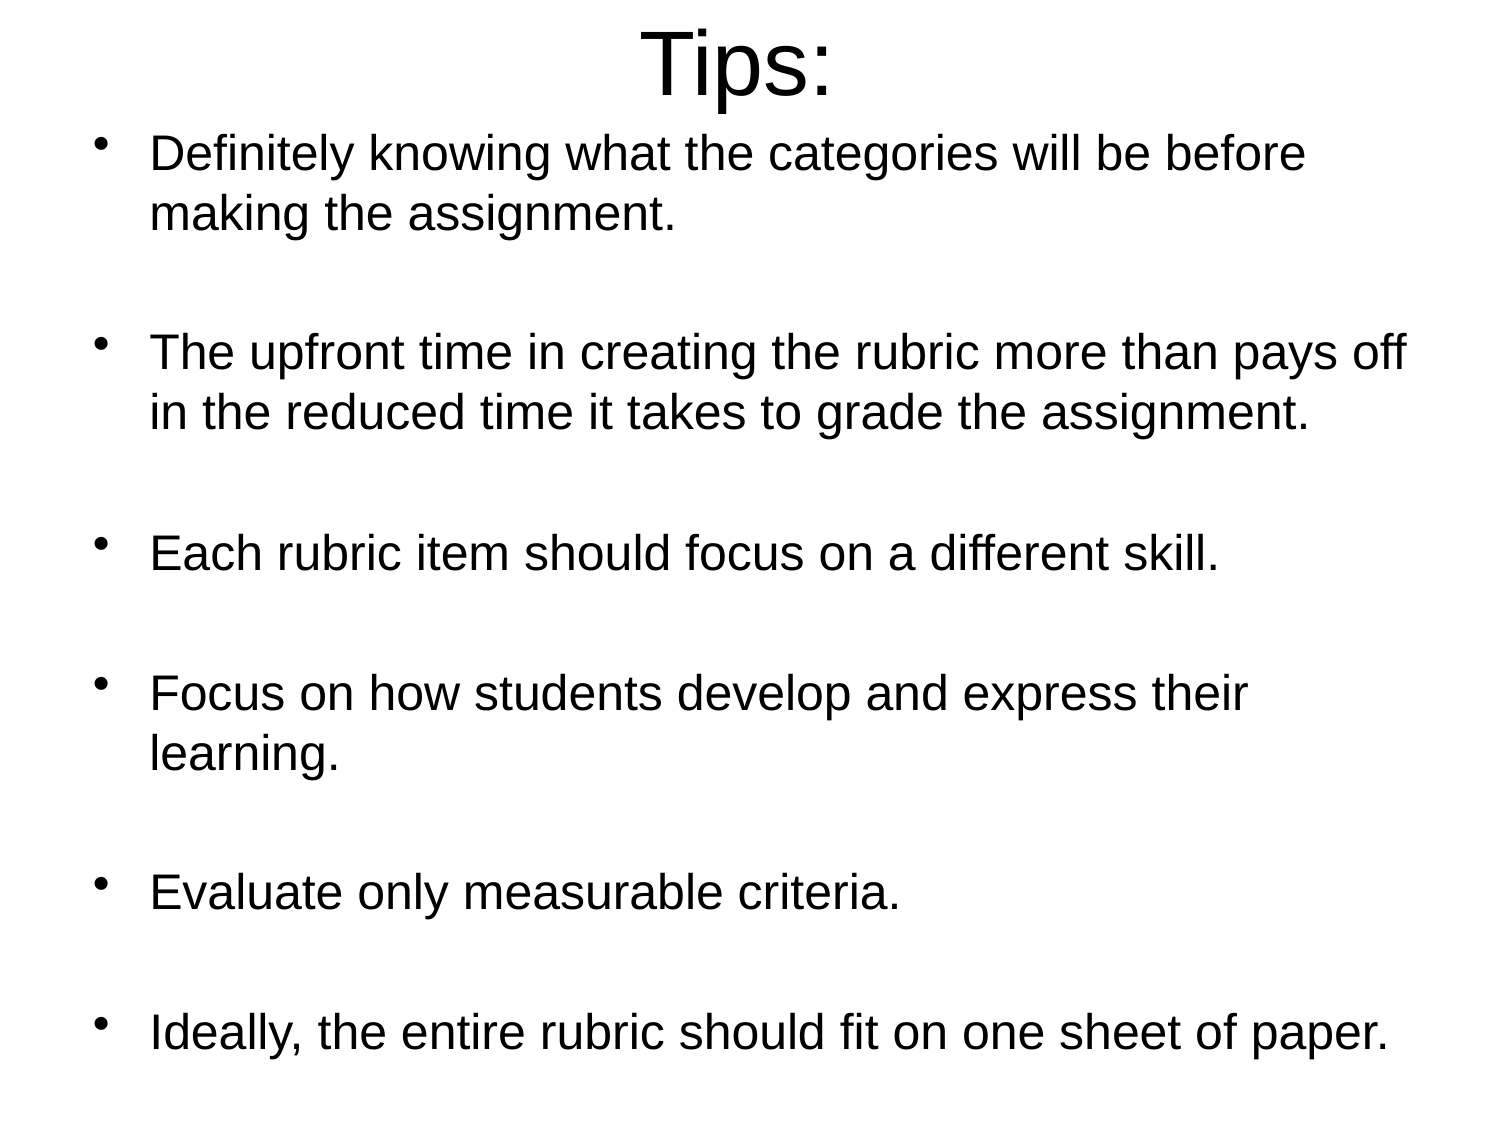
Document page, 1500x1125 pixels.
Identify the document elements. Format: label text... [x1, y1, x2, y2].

list Definitely knowing what the categories will be before making the assignment. The upfront time in creating the rubric more than pays off in the reduced time it takes to grade the assignment. Each rubric item should focus on a different skill. Focus on how students develop and express their learning. Evaluate only measurable criteria. Ideally, the entire rubric should fit on one sheet of paper. Re-evaluate the rubric. (Did it work? Was it sufficiently detailed?) [78, 112, 1428, 855]
title Tips: [75, 5, 1426, 113]
